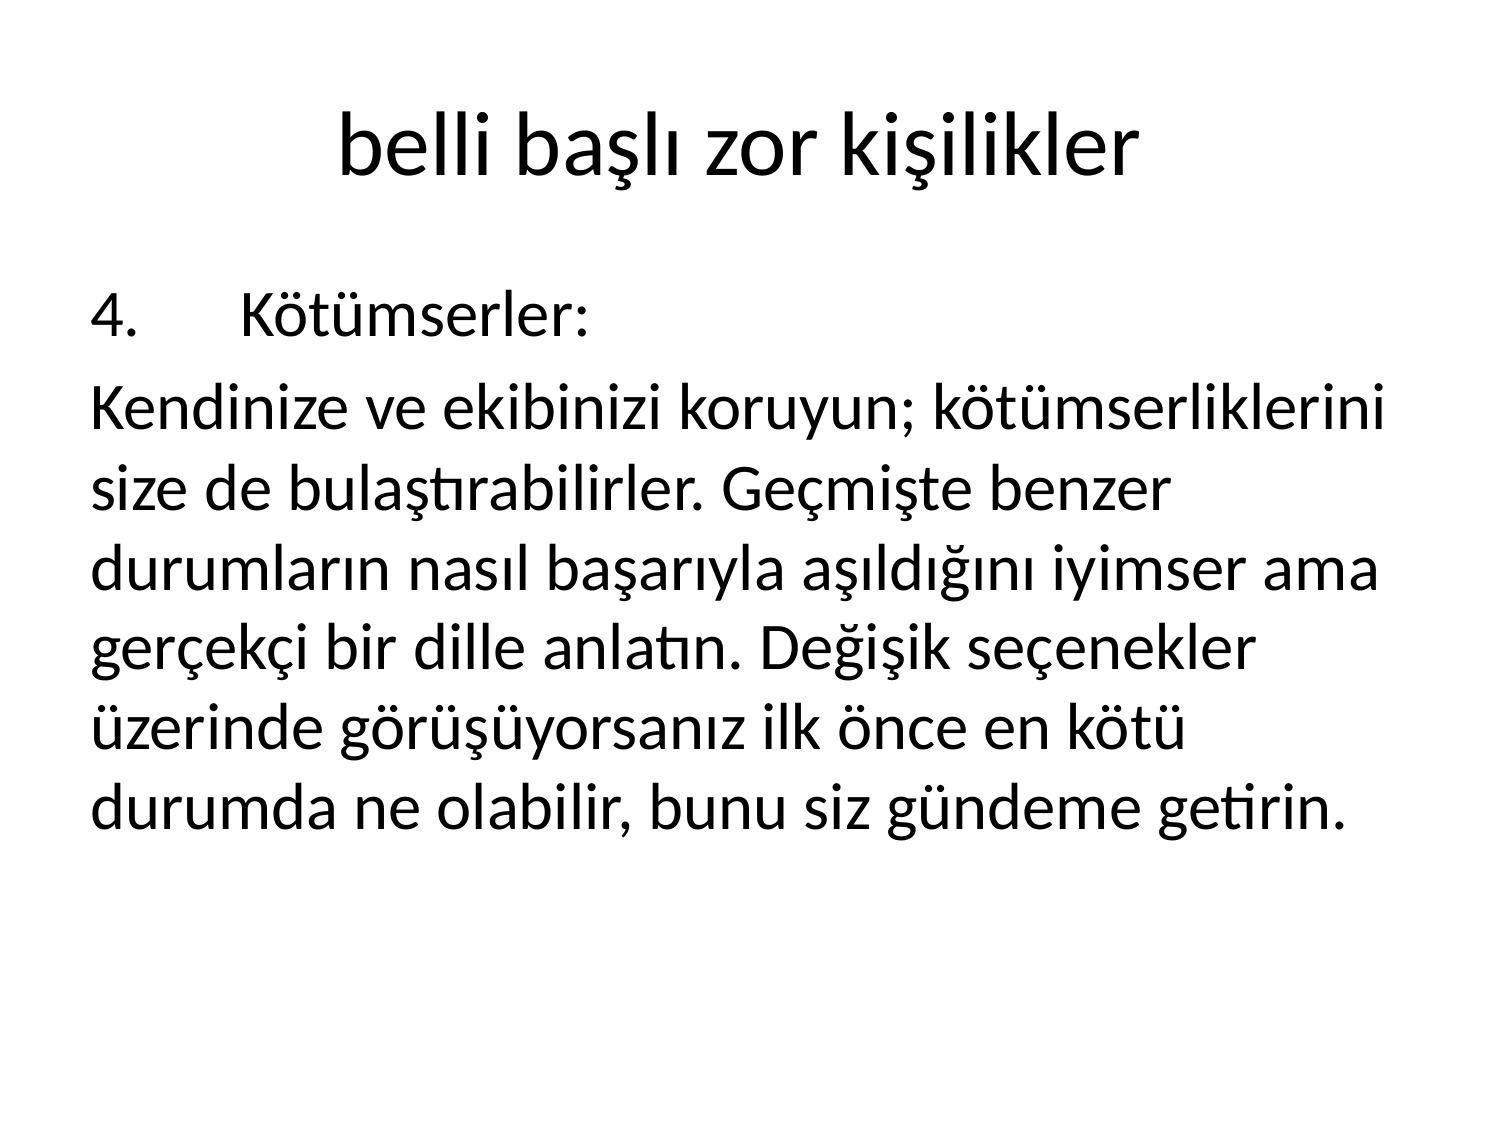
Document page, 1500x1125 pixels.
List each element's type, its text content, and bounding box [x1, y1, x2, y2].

list 4. Kötümserler: Kendinize ve ekibinizi koruyun; kötümserliklerini size de bulaştırabilirler. Geçmişte benzer durumların nasıl başarıyla aşıldığını iyimser ama gerçekçi bir dille anlatın. Değişik seçenekler üzerinde görüşüyorsanız ilk önce en kötü durumda ne olabilir, bunu siz gündeme getirin. [75, 262, 1425, 1005]
title belli başlı zor kişilikler [75, 45, 1425, 233]
